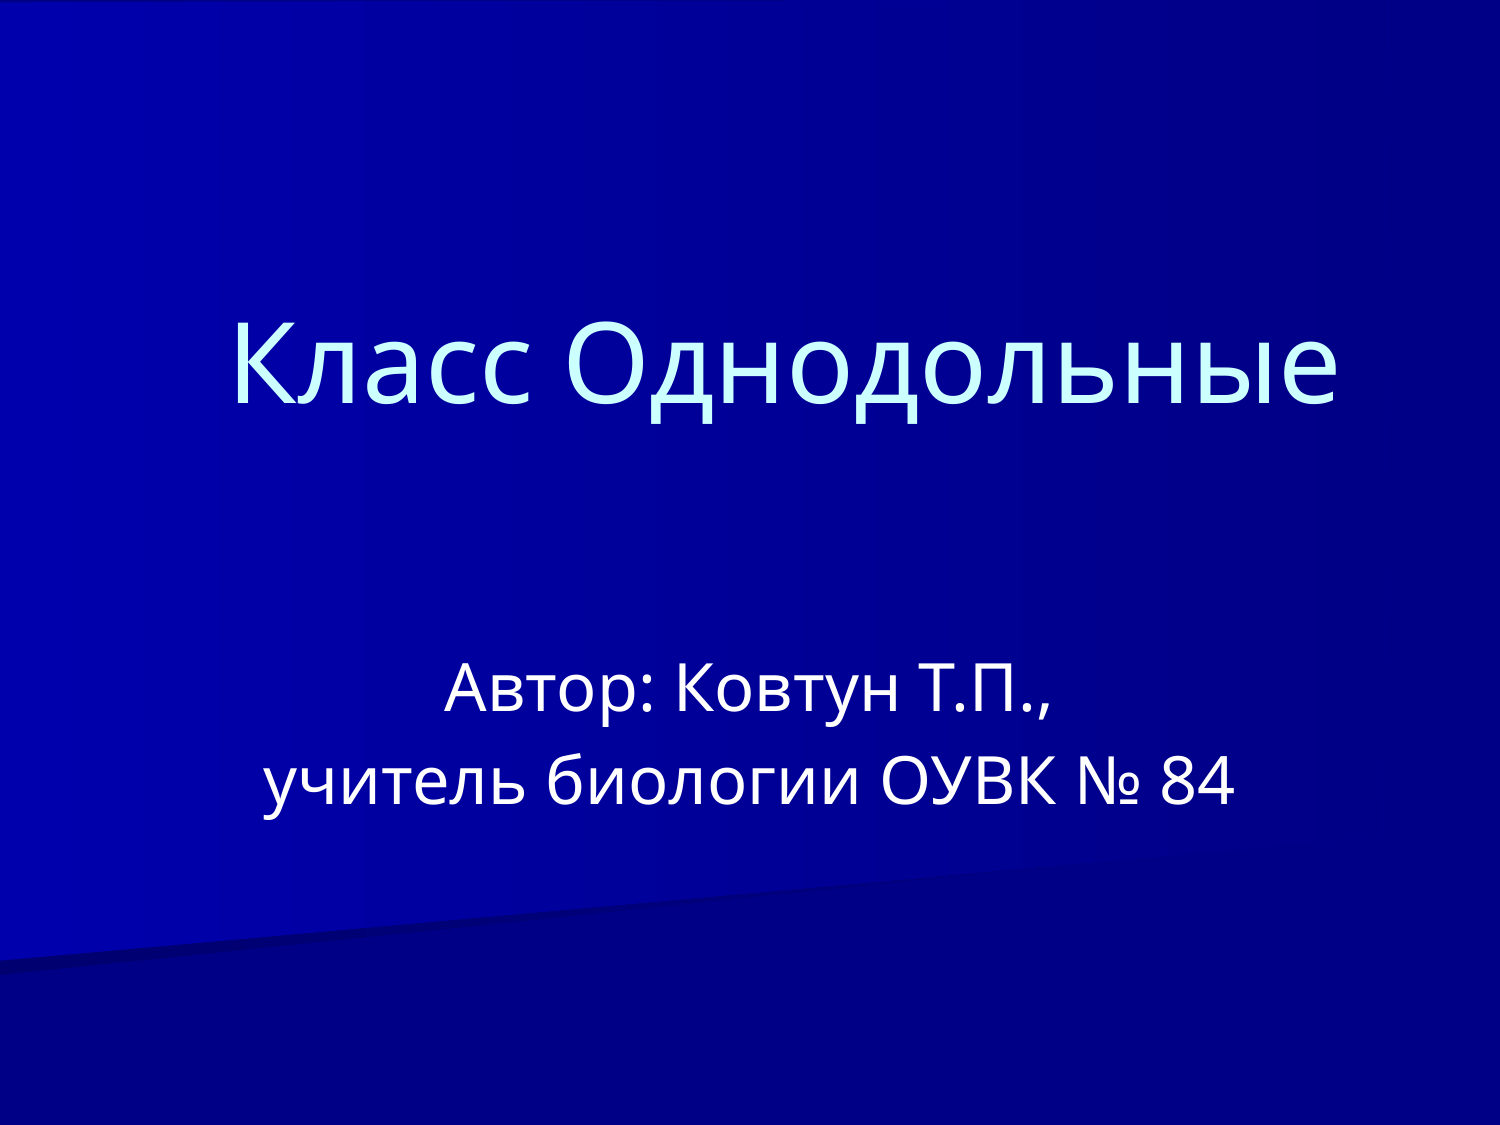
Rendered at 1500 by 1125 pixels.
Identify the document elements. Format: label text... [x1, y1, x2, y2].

subtitle Автор: Ковтун Т.П., учитель биологии ОУВК № 84 [225, 637, 1275, 925]
title Класс Однодольные [147, 148, 1423, 434]
